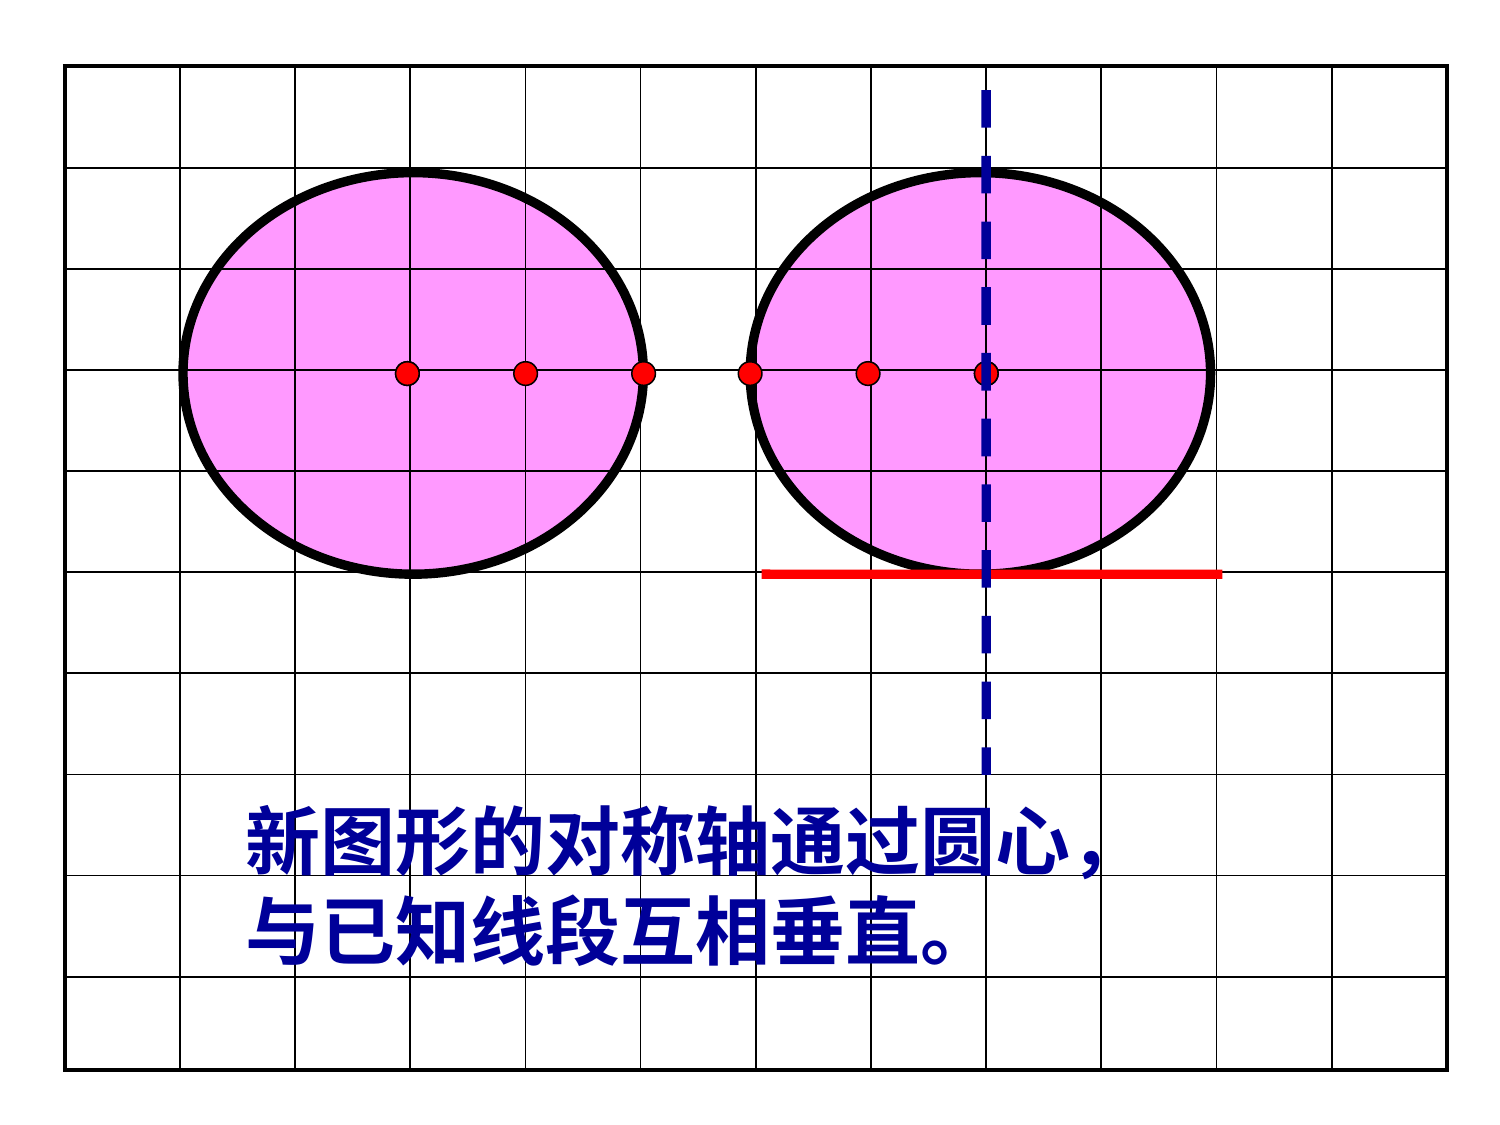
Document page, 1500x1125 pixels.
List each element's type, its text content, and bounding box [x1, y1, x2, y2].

table_cell [181, 775, 294, 875]
table_cell [181, 371, 294, 470]
table_header [181, 68, 294, 167]
table_cell [872, 270, 985, 369]
table_cell [411, 982, 525, 1068]
table_cell [641, 169, 755, 268]
table_cell [1102, 472, 1216, 571]
table_cell [181, 674, 294, 774]
table_cell [296, 270, 409, 369]
table_cell [1333, 573, 1445, 672]
table_cell [526, 775, 640, 786]
table_header [296, 68, 409, 167]
table_cell [1217, 573, 1331, 672]
table_header [411, 68, 525, 167]
table_cell [757, 982, 870, 1068]
table_cell [181, 978, 294, 1068]
table_cell [67, 573, 179, 672]
table_cell [411, 169, 525, 268]
table_cell [1217, 674, 1331, 774]
table_cell [872, 169, 985, 268]
table_cell [67, 472, 179, 571]
text_box [856, 361, 880, 386]
table_cell [181, 270, 294, 369]
table_header [641, 68, 755, 167]
table_cell [67, 978, 179, 1068]
table_cell [526, 573, 640, 672]
table_cell [1102, 371, 1216, 470]
table_header [872, 68, 985, 167]
table_cell [411, 472, 525, 571]
table_cell [1333, 775, 1445, 875]
table_cell [1102, 674, 1216, 774]
table_cell [1217, 876, 1331, 976]
table_cell [757, 775, 870, 786]
table_cell [67, 270, 179, 369]
table_cell [526, 371, 640, 470]
table_cell [641, 982, 755, 1068]
table_cell [641, 270, 755, 369]
table_header [67, 68, 179, 167]
table_cell [67, 775, 179, 875]
table_cell [1102, 575, 1216, 672]
table_cell [872, 775, 985, 786]
table_cell [411, 674, 525, 774]
table_cell [1102, 169, 1216, 268]
table_cell [411, 371, 525, 470]
table_cell [872, 371, 985, 470]
table_cell [1102, 775, 1216, 875]
table_cell [987, 169, 1100, 268]
text_box 新图形的对称轴通过圆心，与已知线段互相垂直。 [230, 786, 1164, 982]
table_cell [296, 472, 409, 571]
table_cell [987, 775, 1100, 786]
table_cell [872, 472, 985, 571]
table_cell [411, 270, 525, 369]
table_cell [1217, 775, 1331, 875]
table_cell [757, 674, 870, 774]
table_cell [987, 674, 1100, 774]
table_cell [526, 982, 640, 1068]
table_cell [1217, 169, 1331, 268]
table_cell [296, 573, 409, 672]
table_cell [296, 775, 409, 786]
table_cell [411, 573, 525, 672]
table_cell [1217, 472, 1331, 571]
table_cell [1333, 270, 1445, 369]
table_header [526, 68, 640, 167]
table_cell [757, 472, 870, 571]
table_cell [757, 573, 870, 672]
table_cell [181, 876, 230, 976]
table_cell [296, 169, 409, 268]
table_cell [1333, 978, 1445, 1068]
table_header [987, 68, 1100, 167]
table_cell [757, 270, 870, 369]
table_cell [872, 674, 985, 774]
table_header [1217, 68, 1331, 167]
table_cell [67, 371, 179, 470]
table_cell [1333, 472, 1445, 571]
table_cell [987, 270, 1100, 369]
table_cell [67, 169, 179, 268]
table_cell [526, 674, 640, 774]
table_cell [526, 270, 640, 369]
table_cell [757, 371, 870, 470]
table_cell [526, 472, 640, 571]
text_box [513, 361, 538, 386]
table_cell [296, 674, 409, 774]
table_cell [641, 674, 755, 774]
table_cell [872, 575, 985, 672]
table_cell [641, 573, 755, 672]
table_cell [641, 371, 755, 470]
table_cell [181, 472, 294, 571]
table_cell [987, 472, 1100, 571]
table_cell [526, 169, 640, 268]
text_box [631, 361, 656, 386]
table_cell [987, 982, 1100, 1068]
table_header [757, 68, 870, 167]
table_cell [641, 472, 755, 571]
table_cell [181, 573, 294, 672]
table_cell [1102, 270, 1216, 369]
table_cell [67, 674, 179, 774]
text_box [395, 361, 420, 386]
table_cell [1217, 371, 1331, 470]
table_cell [181, 169, 294, 268]
table_cell [1217, 978, 1331, 1068]
table_cell [1333, 876, 1445, 976]
table_cell [296, 371, 409, 470]
table_cell [1164, 876, 1216, 976]
text_box [738, 361, 762, 386]
table_cell [641, 775, 755, 786]
table_cell [872, 982, 985, 1068]
table_cell [1333, 169, 1445, 268]
table_cell [67, 876, 179, 976]
table_header [1102, 68, 1216, 167]
table_cell [1102, 978, 1216, 1068]
table_cell [411, 775, 525, 786]
table_cell [757, 169, 870, 268]
table_header [1333, 68, 1445, 167]
table_cell [1217, 270, 1331, 369]
table_cell [296, 982, 409, 1068]
text_box [974, 361, 999, 386]
table_cell [1333, 674, 1445, 774]
table_cell [987, 371, 1100, 470]
table_cell [1333, 371, 1445, 470]
table_cell [987, 575, 1100, 672]
